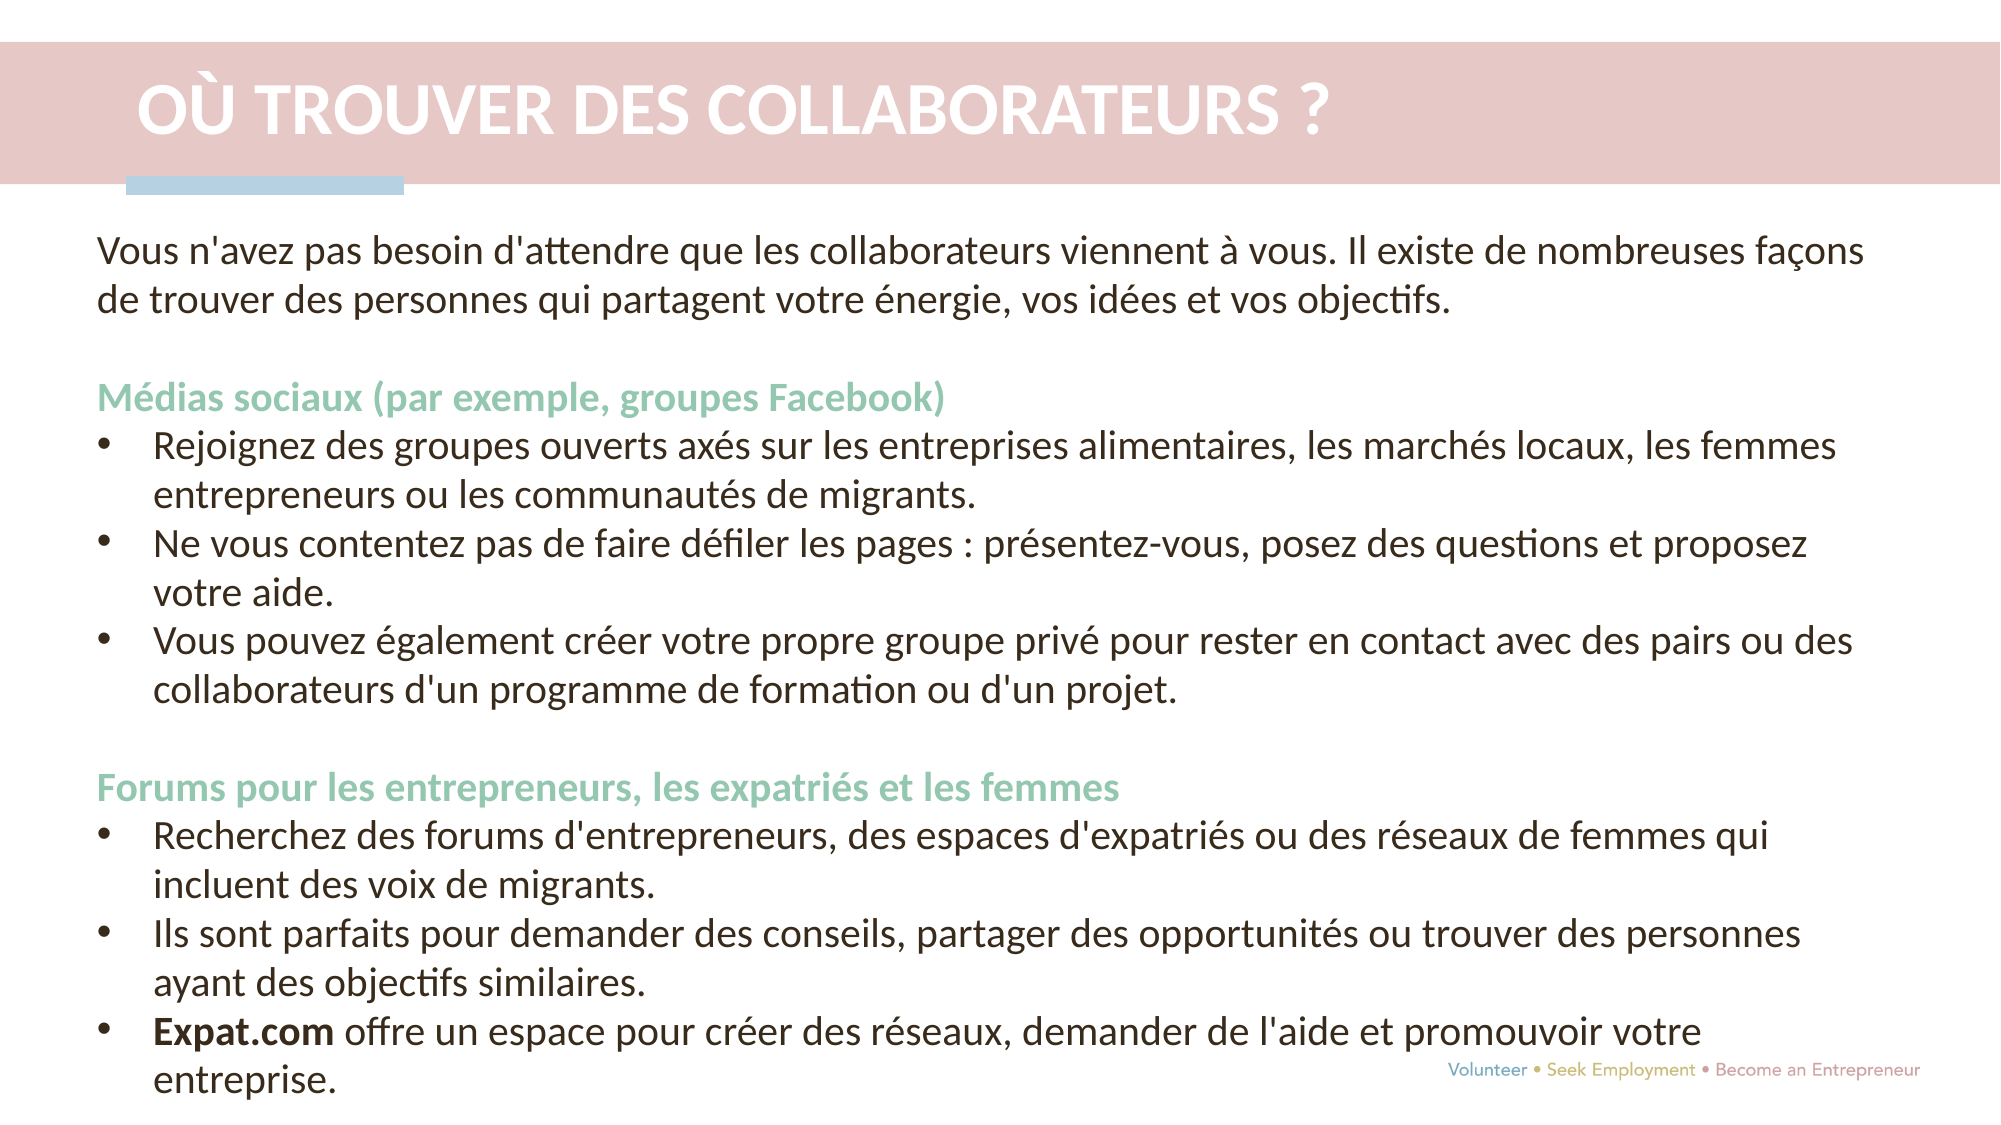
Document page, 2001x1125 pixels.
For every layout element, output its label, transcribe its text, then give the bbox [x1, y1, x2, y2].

list OÙ TROUVER DES COLLABORATEURS ? [123, 51, 1913, 170]
list Vous n'avez pas besoin d'attendre que les collaborateurs viennent à vous. Il existe de nombreuses façons de trouver des personnes qui partagent votre énergie, vos idées et vos objectifs. Médias sociaux (par exemple, groupes Facebook) Rejoignez des groupes ouverts axés sur les entreprises alimentaires, les marchés locaux, les femmes entrepreneurs ou les communautés de migrants. Ne vous contentez pas de faire défiler les pages : présentez-vous, posez des questions et proposez votre aide. Vous pouvez également créer votre propre groupe privé pour rester en contact avec des pairs ou des collaborateurs d'un programme de formation ou d'un projet. Forums pour les entrepreneurs, les expatriés et les femmes Recherchez des forums d'entrepreneurs, des espaces d'expatriés ou des réseaux de femmes qui incluent des voix de migrants. Ils sont parfaits pour demander des conseils, partager des opportunités ou trouver des personnes ayant des objectifs similaires. Expat.com offre un espace pour créer des réseaux, demander de l'aide et promouvoir votre entreprise. [82, 216, 1890, 984]
picture [1418, 1046, 1971, 1103]
